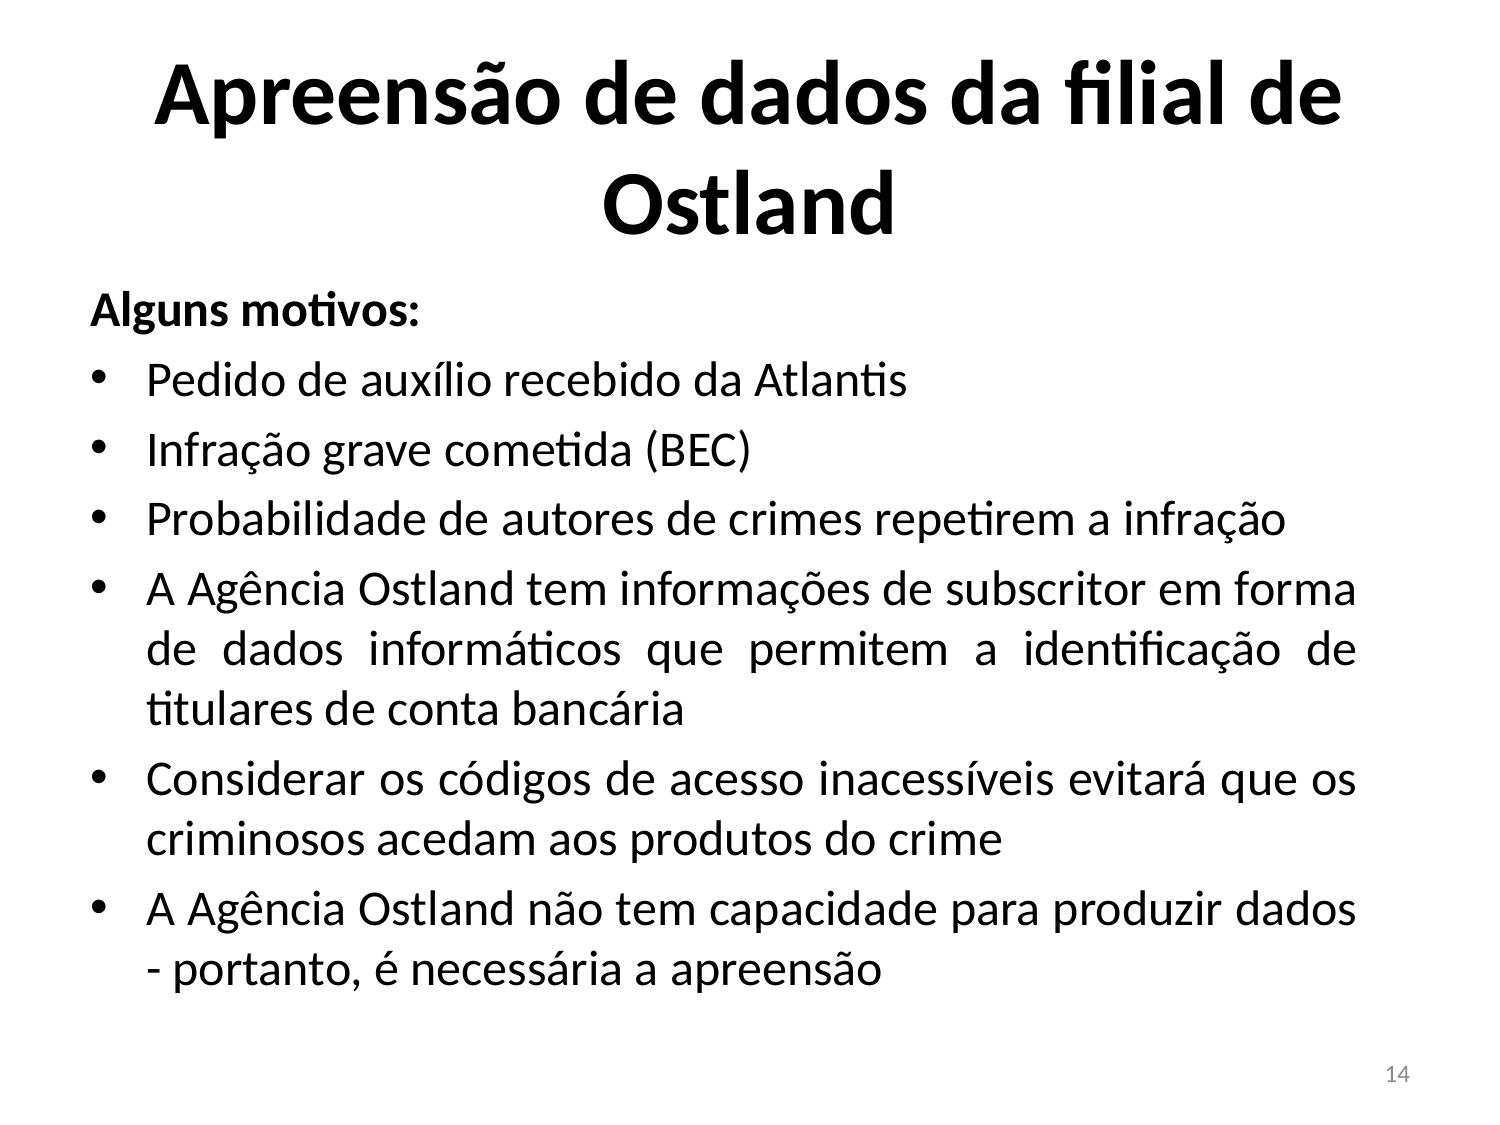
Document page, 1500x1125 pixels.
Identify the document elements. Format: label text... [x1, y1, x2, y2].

slide_number 14 [1074, 1042, 1425, 1103]
list Alguns motivos: Pedido de auxílio recebido da Atlantis Infração grave cometida (BEC) Probabilidade de autores de crimes repetirem a infração A Agência Ostland tem informações de subscritor em forma de dados informáticos que permitem a identificação de titulares de conta bancária Considerar os códigos de acesso inacessíveis evitará que os criminosos acedam aos produtos do crime A Agência Ostland não tem capacidade para produzir dados - portanto, é necessária a apreensão [75, 268, 1374, 1011]
title Apreensão de dados da filial de Ostland [75, 49, 1425, 237]
